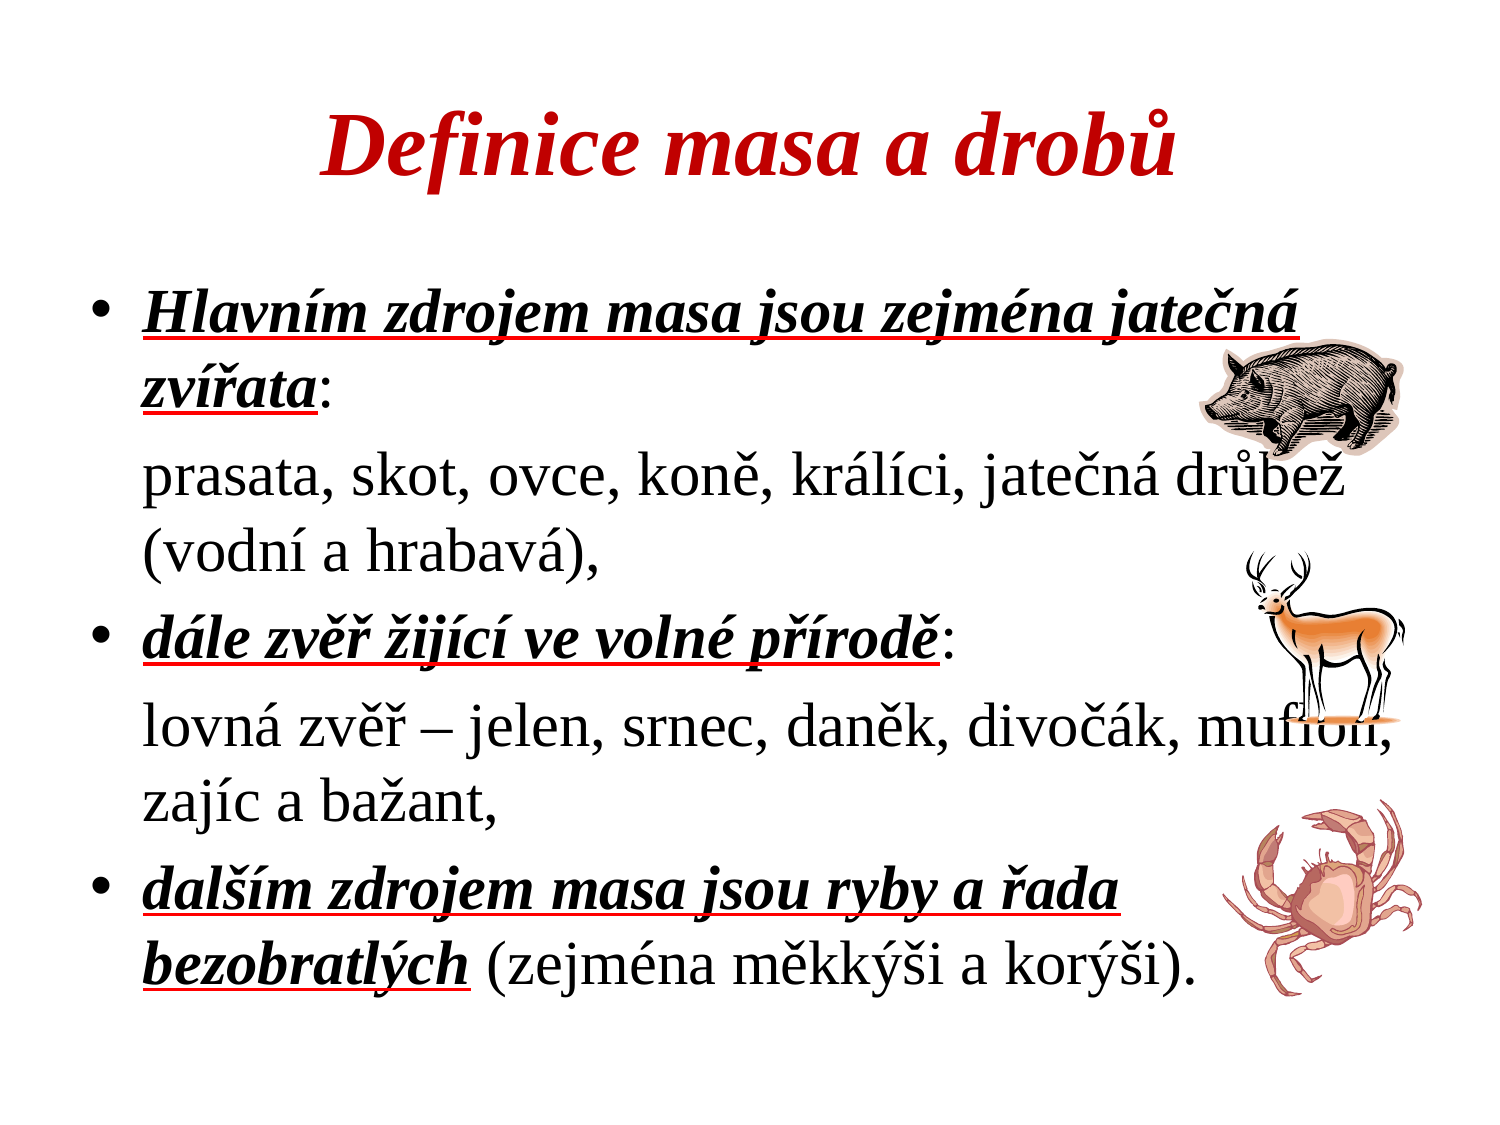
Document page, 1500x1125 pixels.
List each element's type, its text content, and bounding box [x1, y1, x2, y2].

list Hlavním zdrojem masa jsou zejména jatečná zvířata: prasata, skot, ovce, koně, králíci, jatečná drůbež (vodní a hrabavá), dále zvěř žijící ve volné přírodě: lovná zvěř – jelen, srnec, daněk, divočák, muflon, zajíc a bažant, dalším zdrojem masa jsou ryby a řada bezobratlých (zejména měkkýši a korýši). [74, 262, 1426, 1006]
picture [1222, 798, 1424, 998]
picture [1245, 550, 1407, 726]
picture [1198, 337, 1405, 464]
title Definice masa a drobů [74, 44, 1426, 233]
